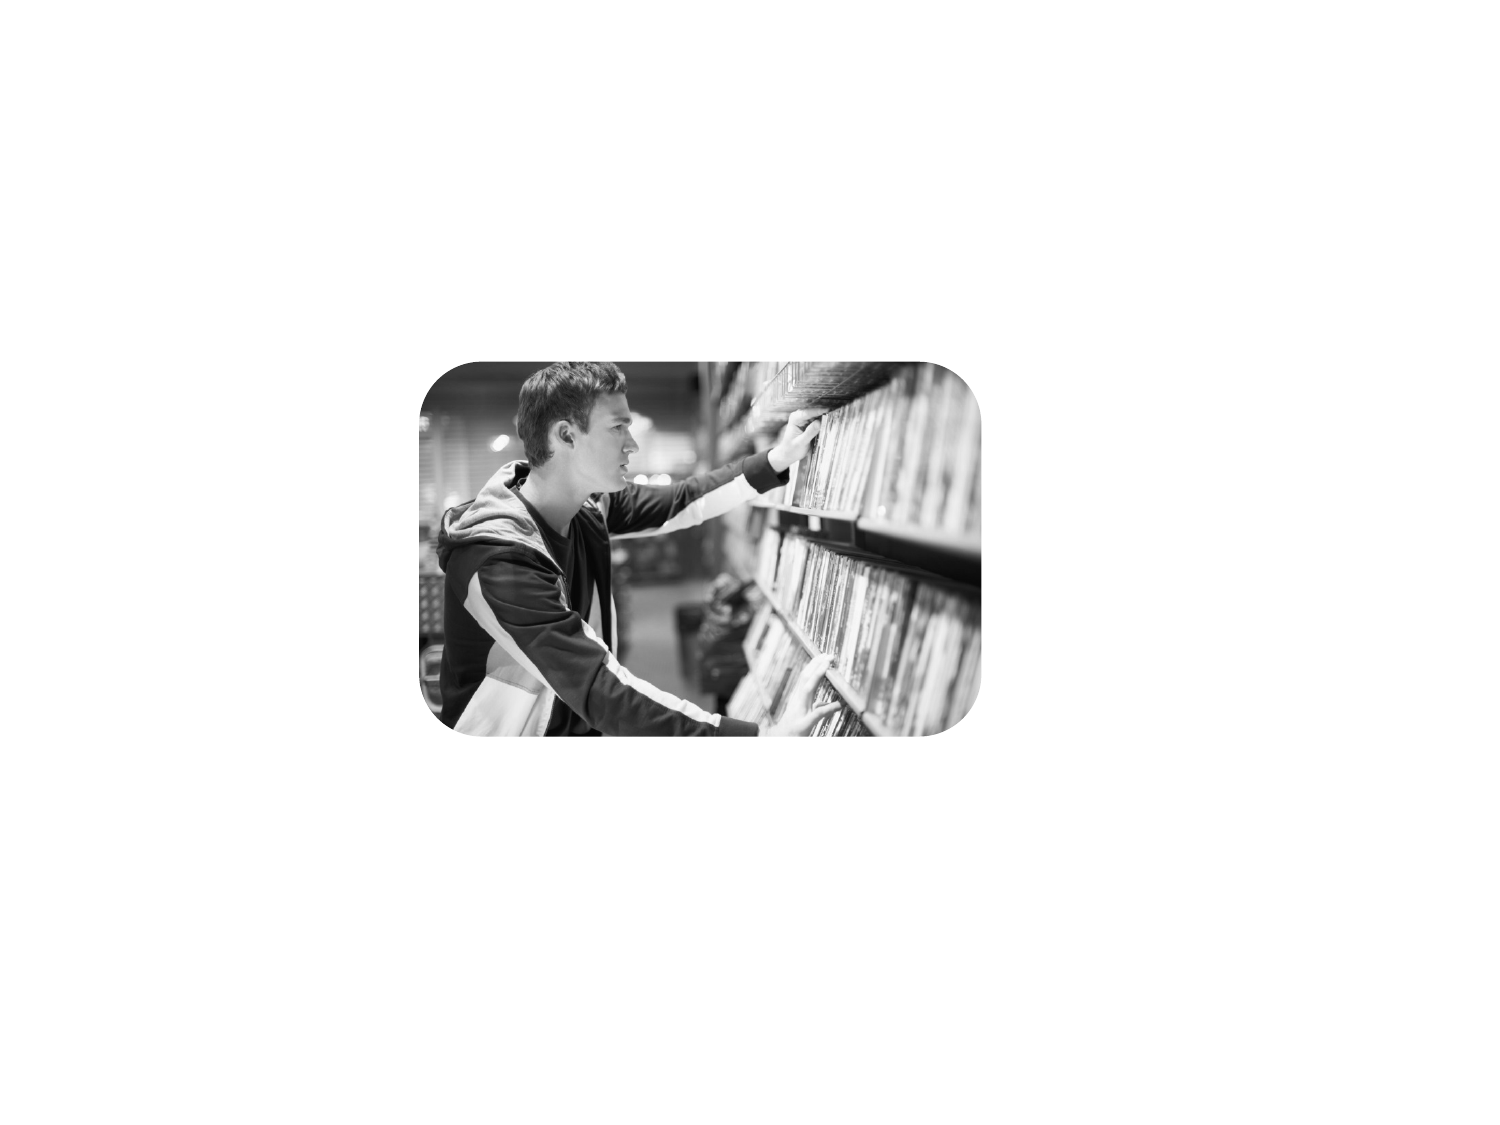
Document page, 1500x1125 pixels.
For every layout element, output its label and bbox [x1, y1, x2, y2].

picture [418, 361, 982, 737]
